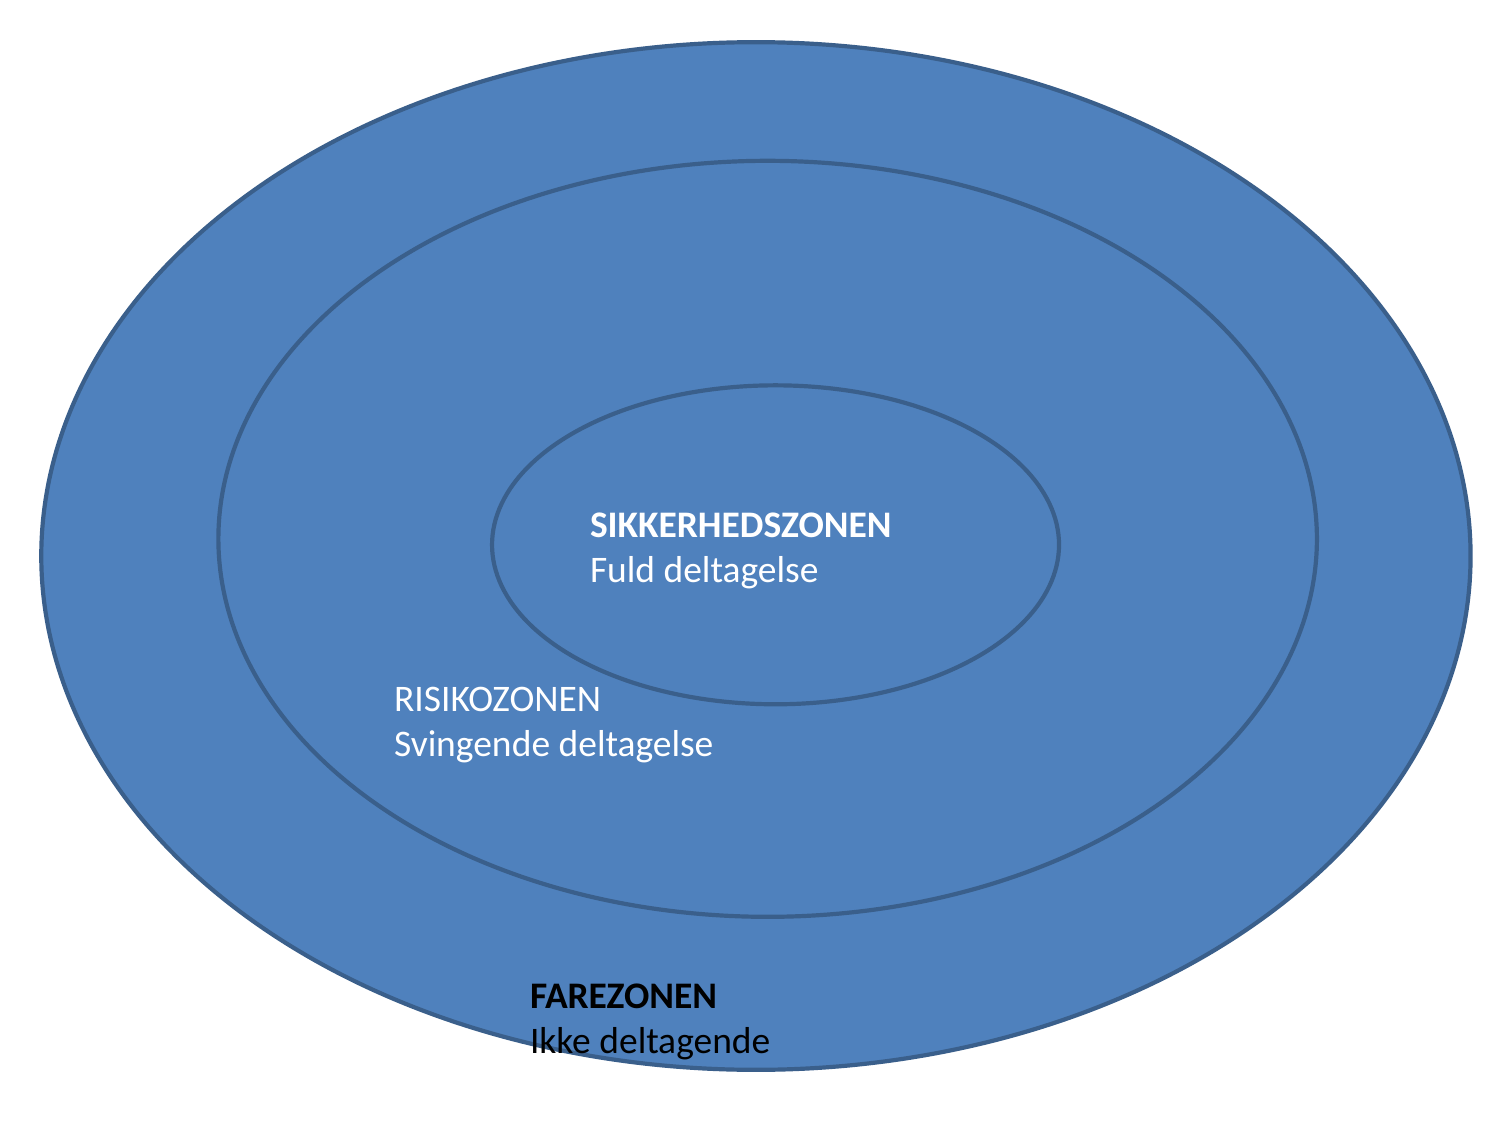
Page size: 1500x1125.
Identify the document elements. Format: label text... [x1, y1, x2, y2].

text_box FAREZONEN Ikke deltagende [515, 964, 786, 1069]
text_box FAREZONENFIkke [39, 40, 1473, 1072]
text_box RISIKOZONEN Svingende deltagelse [216, 158, 1320, 919]
text_box SIKKERHEDSZONEN Fuld deltagelse [489, 383, 1062, 707]
